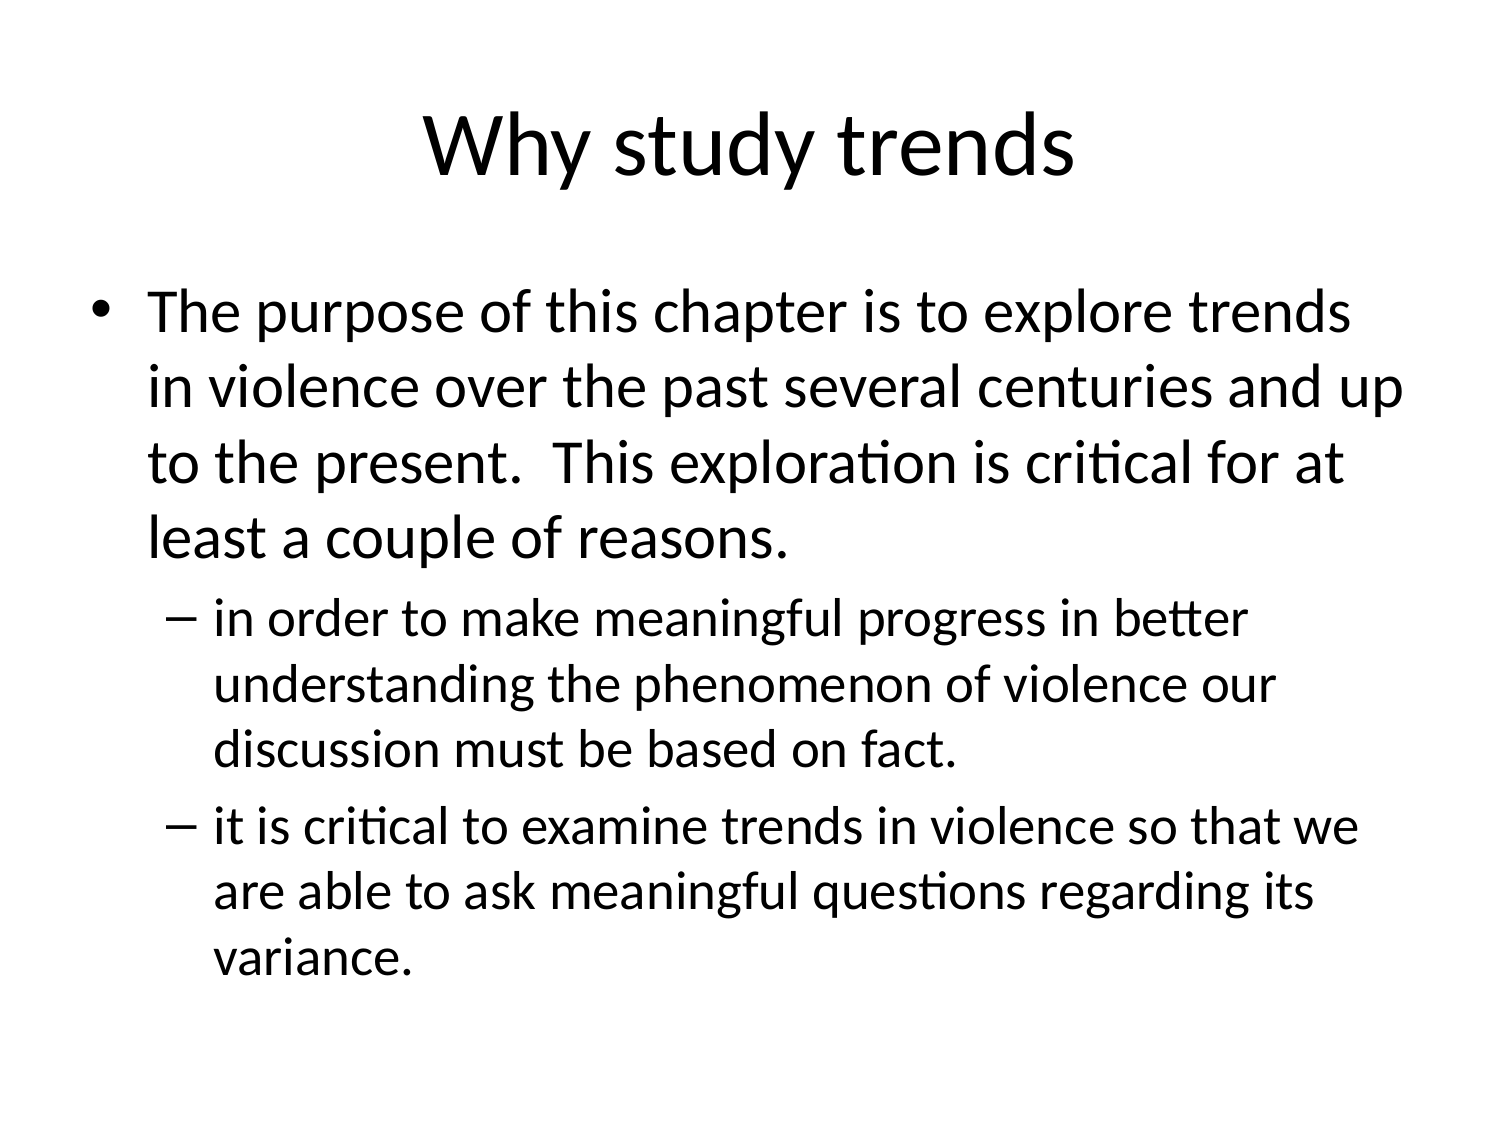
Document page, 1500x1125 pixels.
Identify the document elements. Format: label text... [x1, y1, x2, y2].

list The purpose of this chapter is to explore trends in violence over the past several centuries and up to the present. This exploration is critical for at least a couple of reasons. in order to make meaningful progress in better understanding the phenomenon of violence our discussion must be based on fact. it is critical to examine trends in violence so that we are able to ask meaningful questions regarding its variance. [75, 262, 1425, 1005]
title Why study trends [75, 45, 1425, 233]
